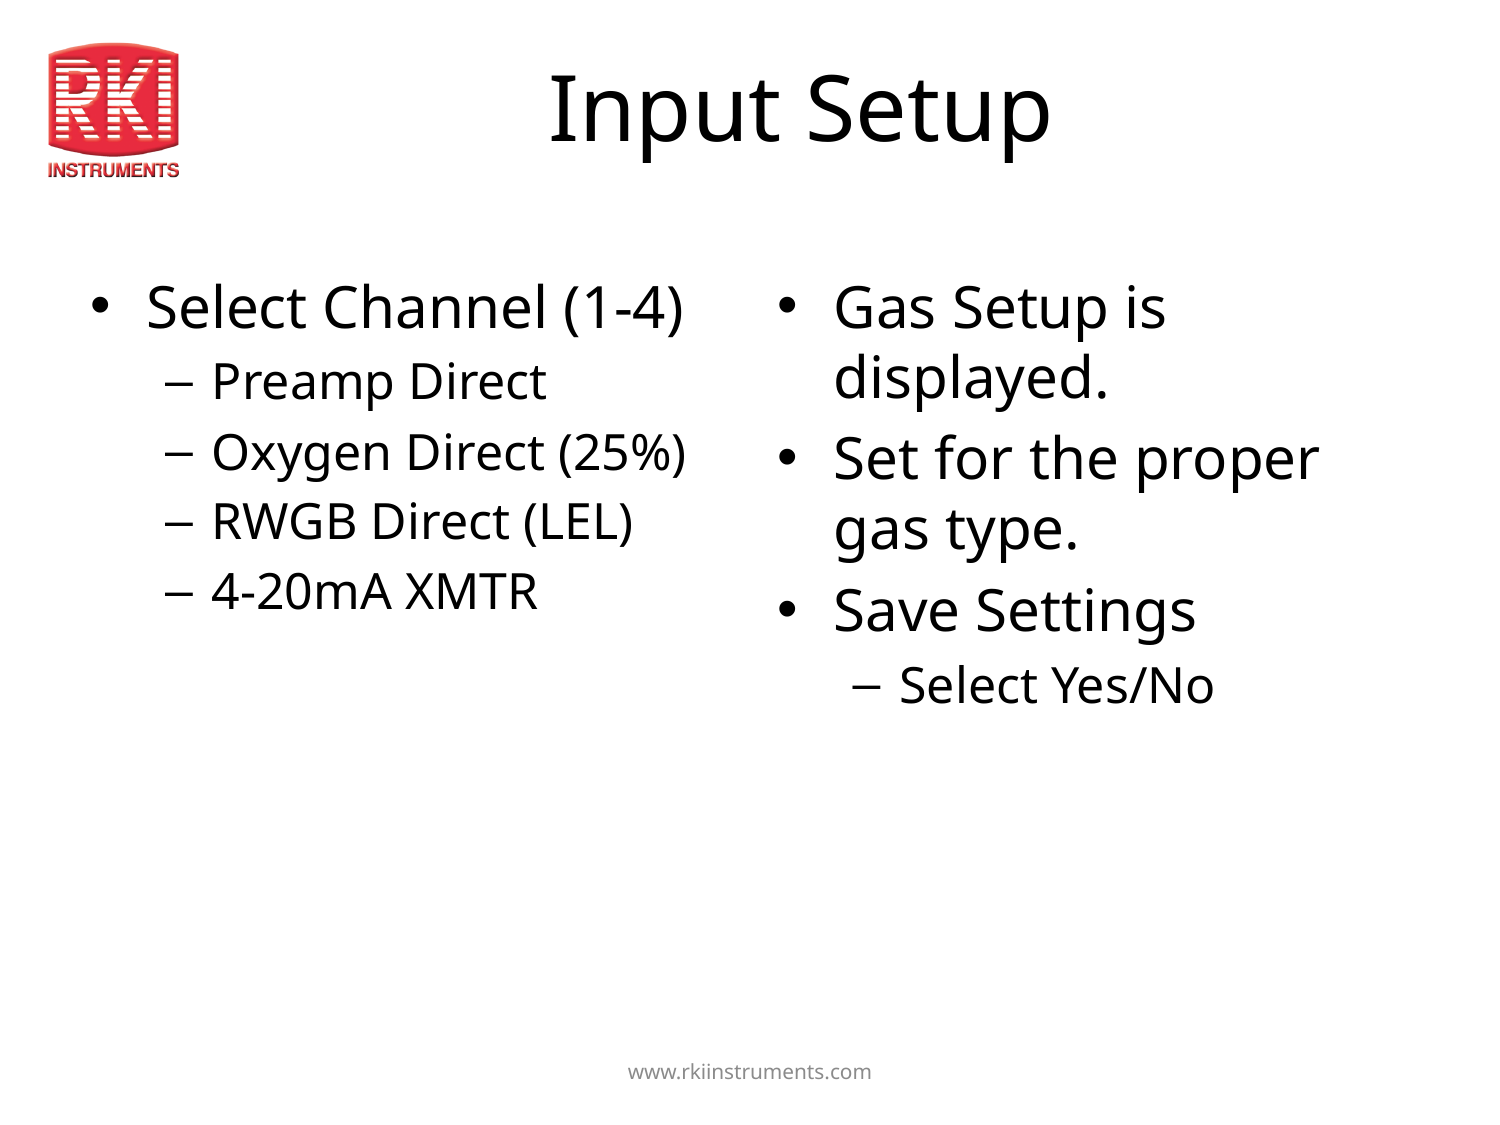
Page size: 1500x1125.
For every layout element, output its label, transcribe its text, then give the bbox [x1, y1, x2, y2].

footer www.rkiinstruments.com [512, 1042, 988, 1103]
title Input Setup [175, 49, 1451, 161]
picture [37, 37, 188, 184]
list Select Channel (1-4) Preamp Direct Oxygen Direct (25%) RWGB Direct (LEL) 4-20mA XMTR [75, 262, 738, 1005]
list Gas Setup is displayed. Set for the proper gas type. Save Settings Select Yes/No [762, 262, 1425, 1005]
